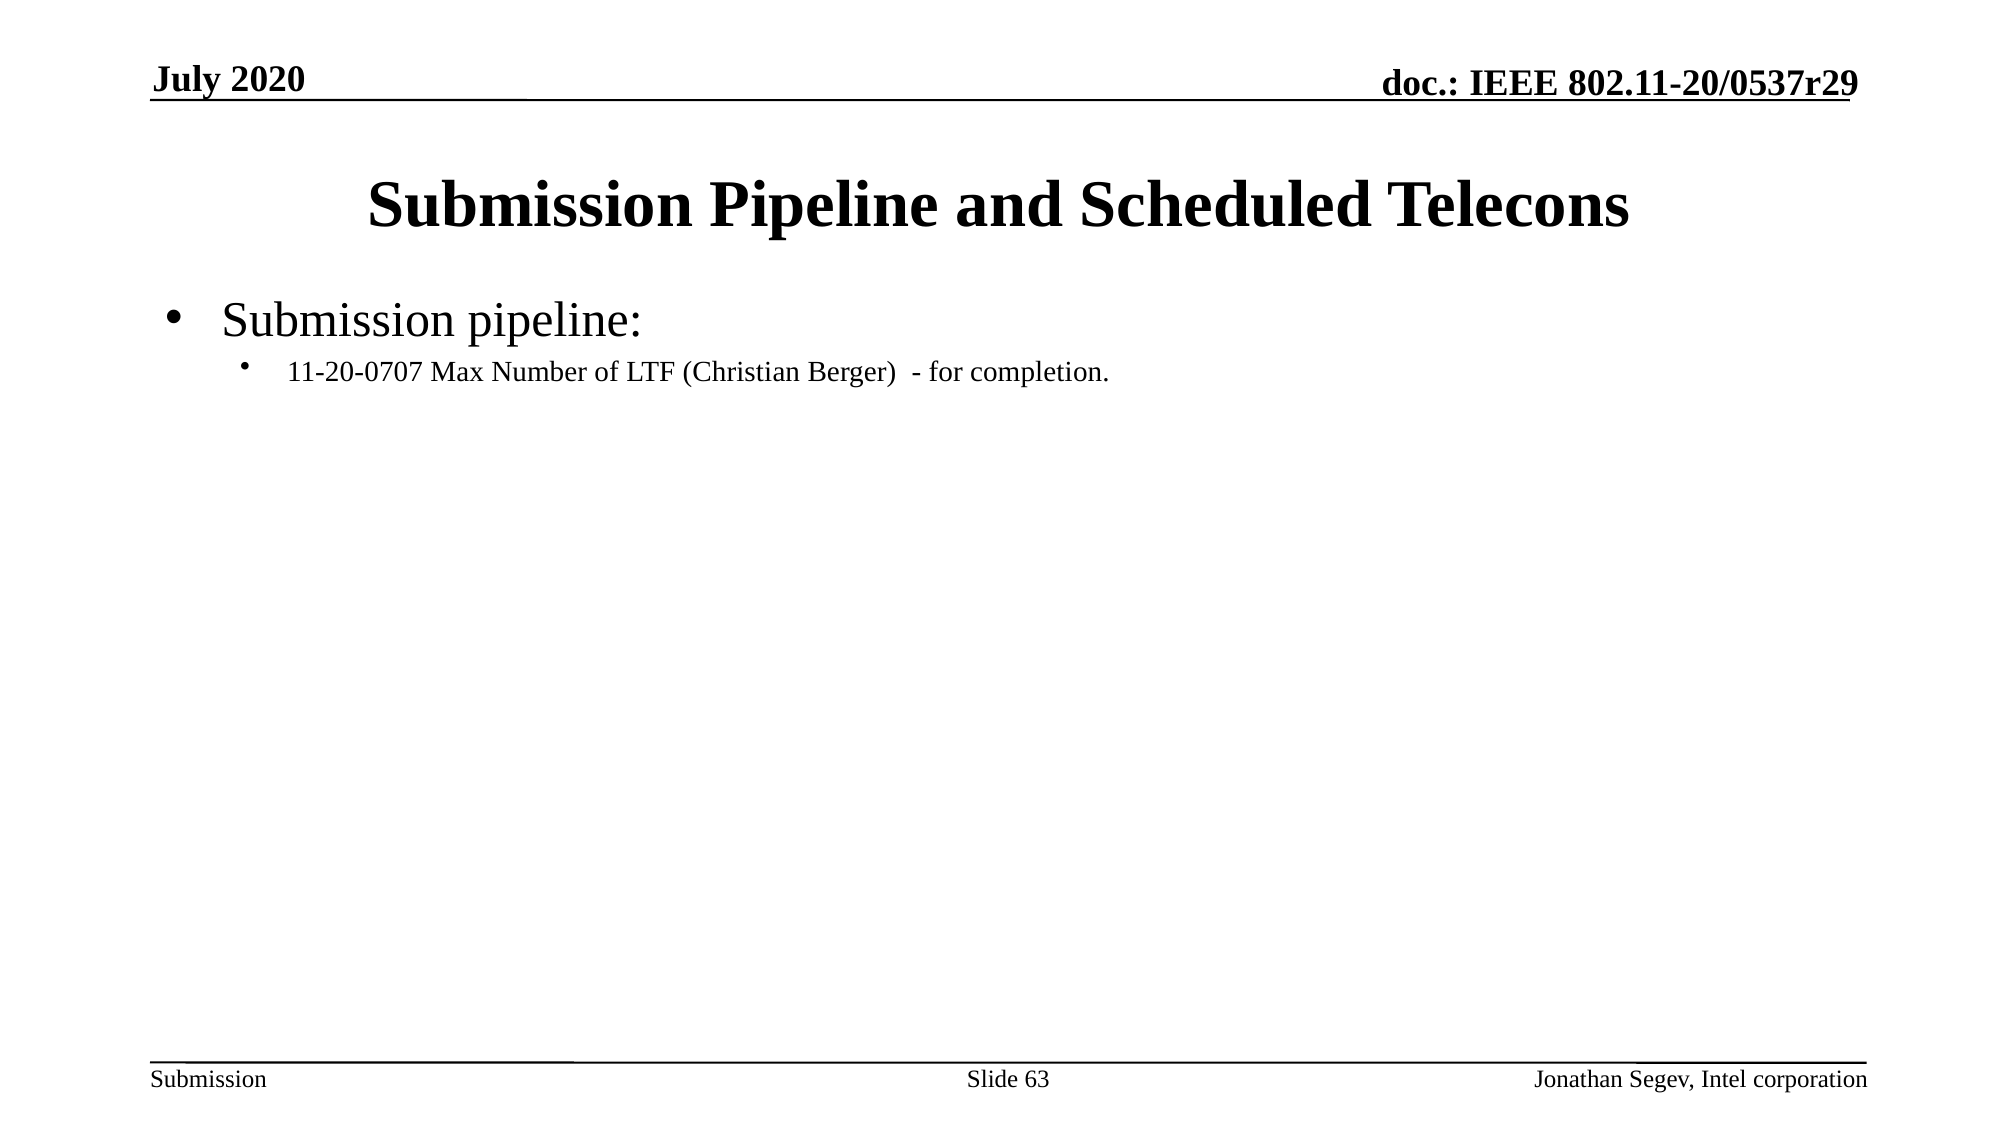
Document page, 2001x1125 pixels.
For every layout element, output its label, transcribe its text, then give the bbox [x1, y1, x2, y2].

title Submission Pipeline and Scheduled Telecons [149, 112, 1850, 278]
list Submission pipeline: 11-20-0707 Max Number of LTF (Christian Berger) - for completion. [149, 278, 1850, 670]
slide_number Slide 63 [950, 1061, 1067, 1123]
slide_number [152, 54, 563, 100]
footer Jonathan Segev, Intel corporation [1171, 1061, 1869, 1093]
